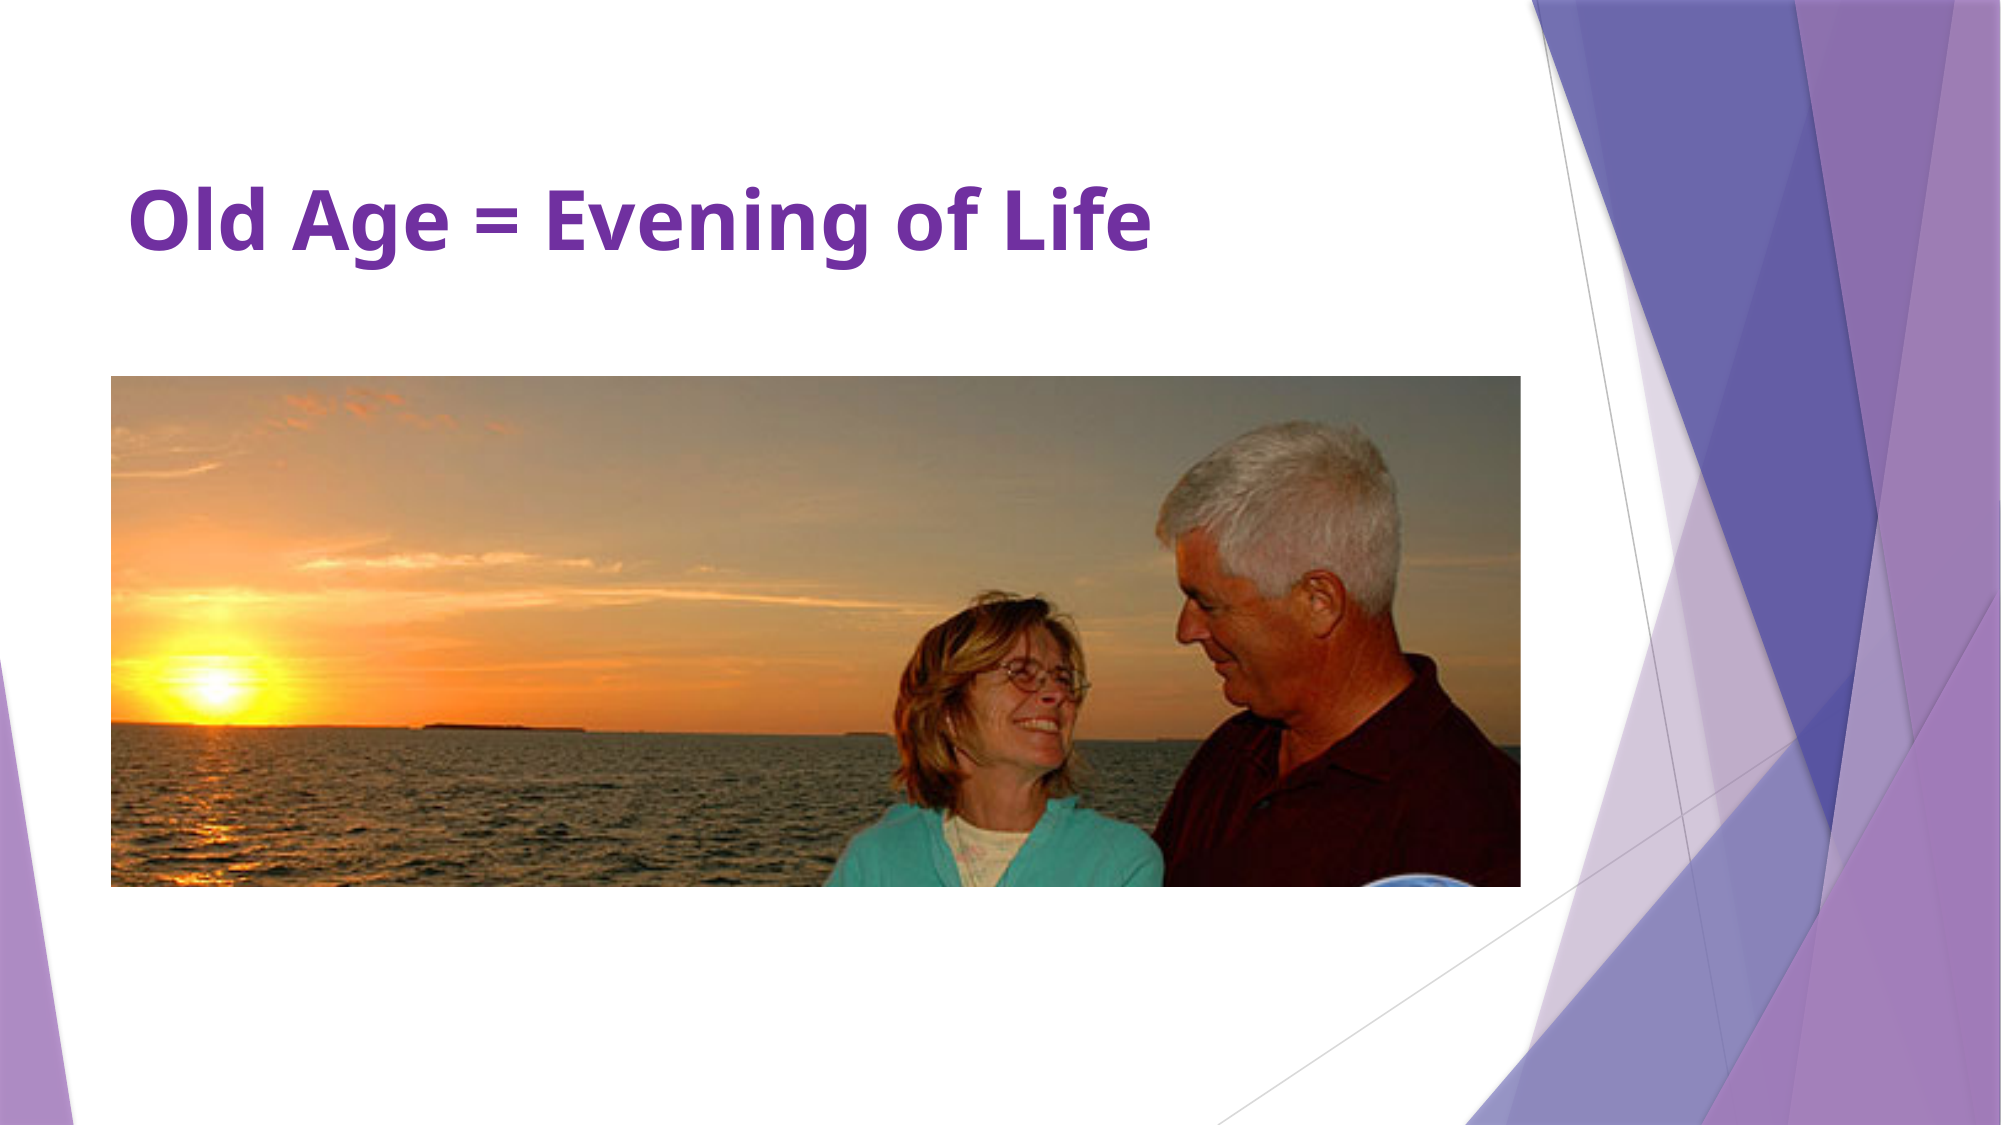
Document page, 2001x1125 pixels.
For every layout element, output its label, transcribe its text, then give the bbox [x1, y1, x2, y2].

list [110, 375, 1522, 887]
title Old Age = Evening of Life [111, 159, 1522, 375]
